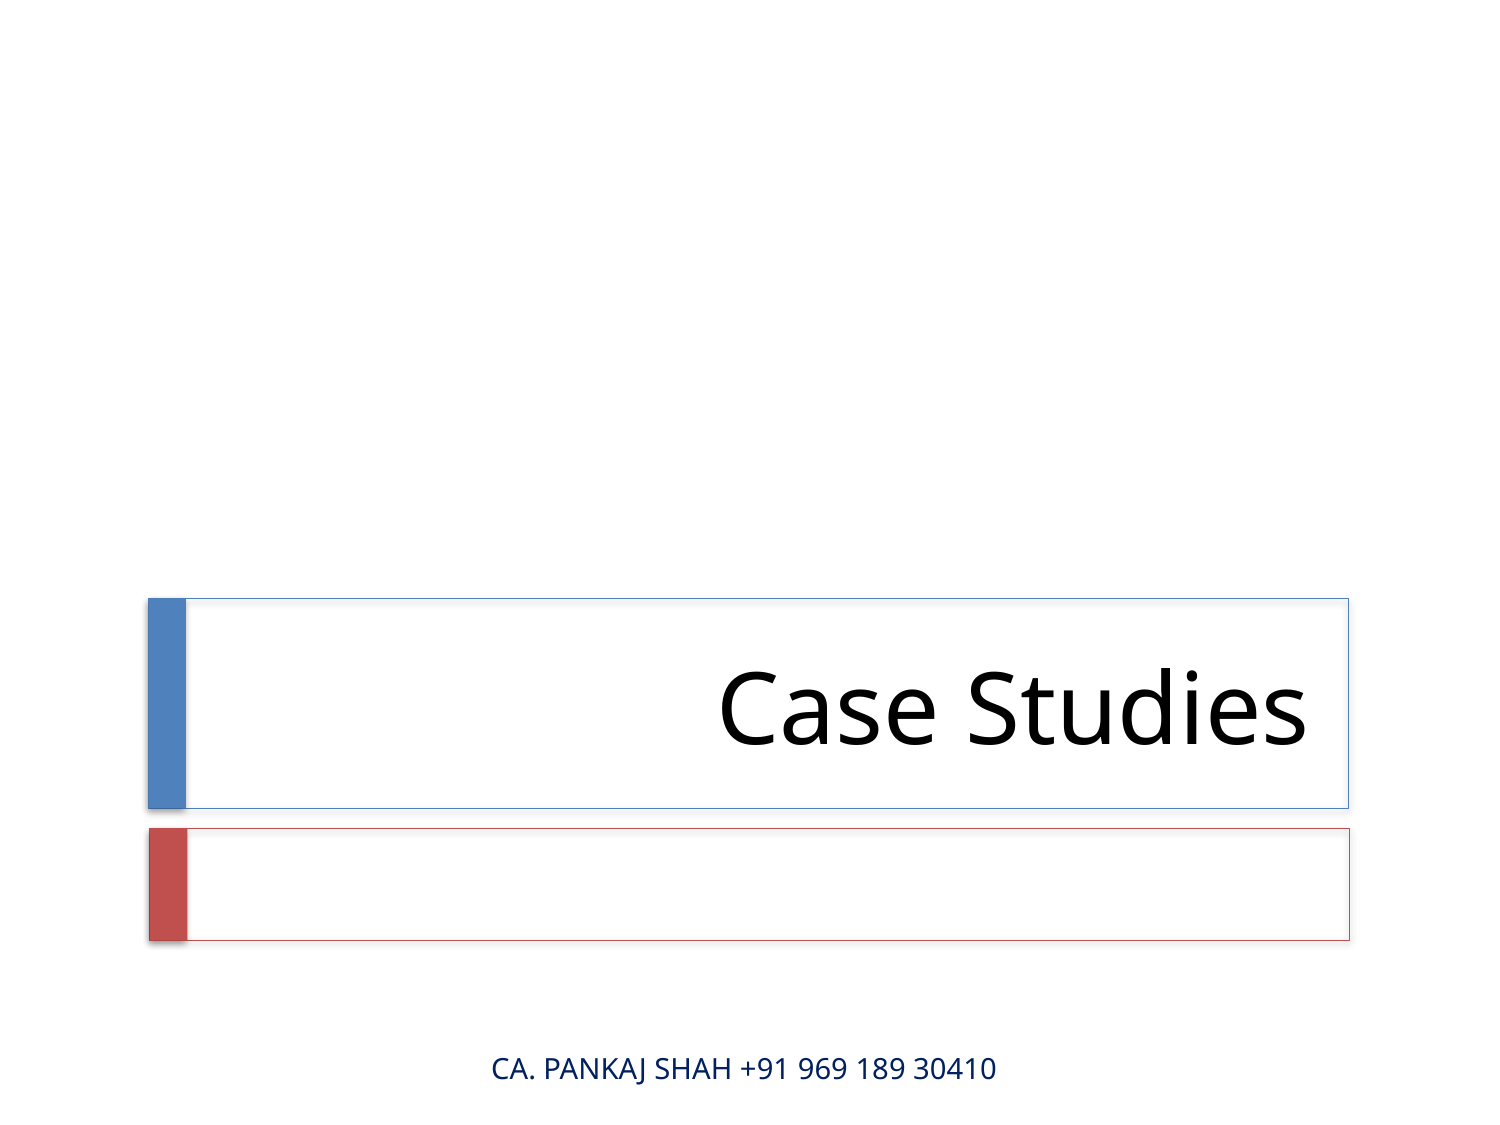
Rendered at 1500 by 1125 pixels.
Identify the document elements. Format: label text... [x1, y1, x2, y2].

title Case Studies [200, 637, 1325, 800]
text_box CA. PANKAJ SHAH +91 969 189 30410 [210, 1042, 1278, 1093]
